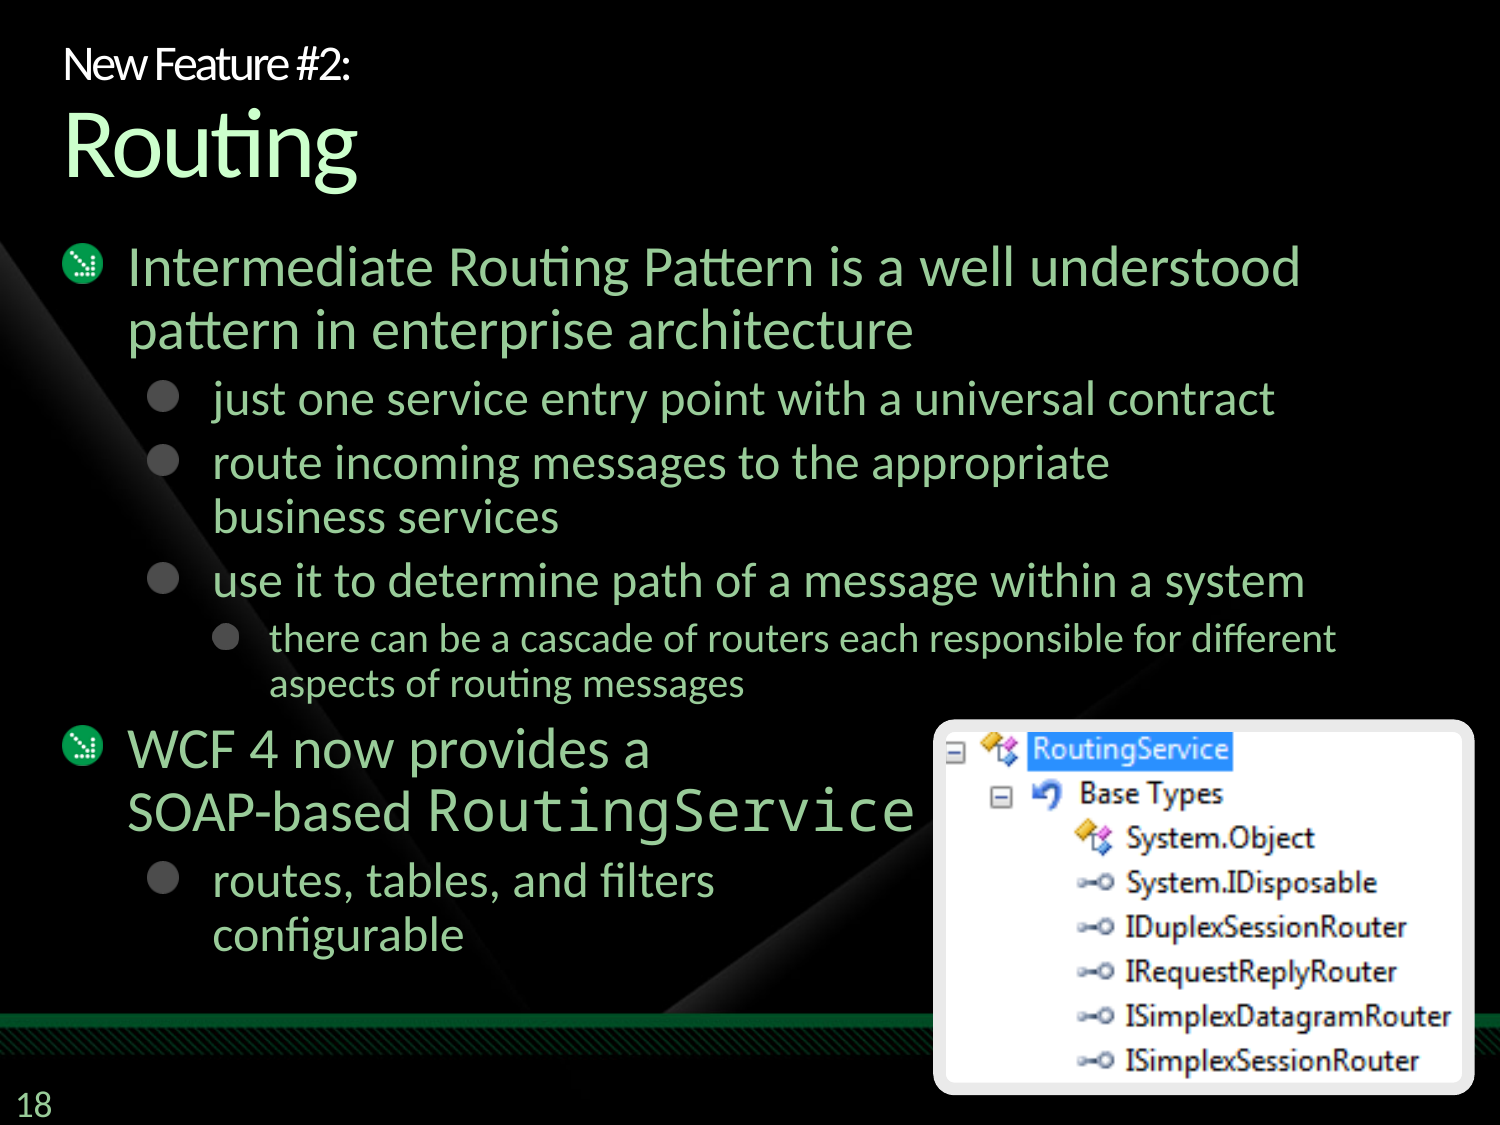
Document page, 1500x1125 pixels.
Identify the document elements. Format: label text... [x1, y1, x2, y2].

list Intermediate Routing Pattern is a well understood pattern in enterprise architecture just one service entry point with a universal contract route incoming messages to the appropriate business services use it to determine path of a message within a system there can be a cascade of routers each responsible for different aspects of routing messages WCF 4 now provides a SOAP-based RoutingService routes, tables, and filters configurable [62, 236, 1438, 985]
slide_number 18 [0, 1072, 350, 1125]
picture [0, 0, 1500, 1125]
title New Feature #2: Routing [62, 37, 1438, 202]
